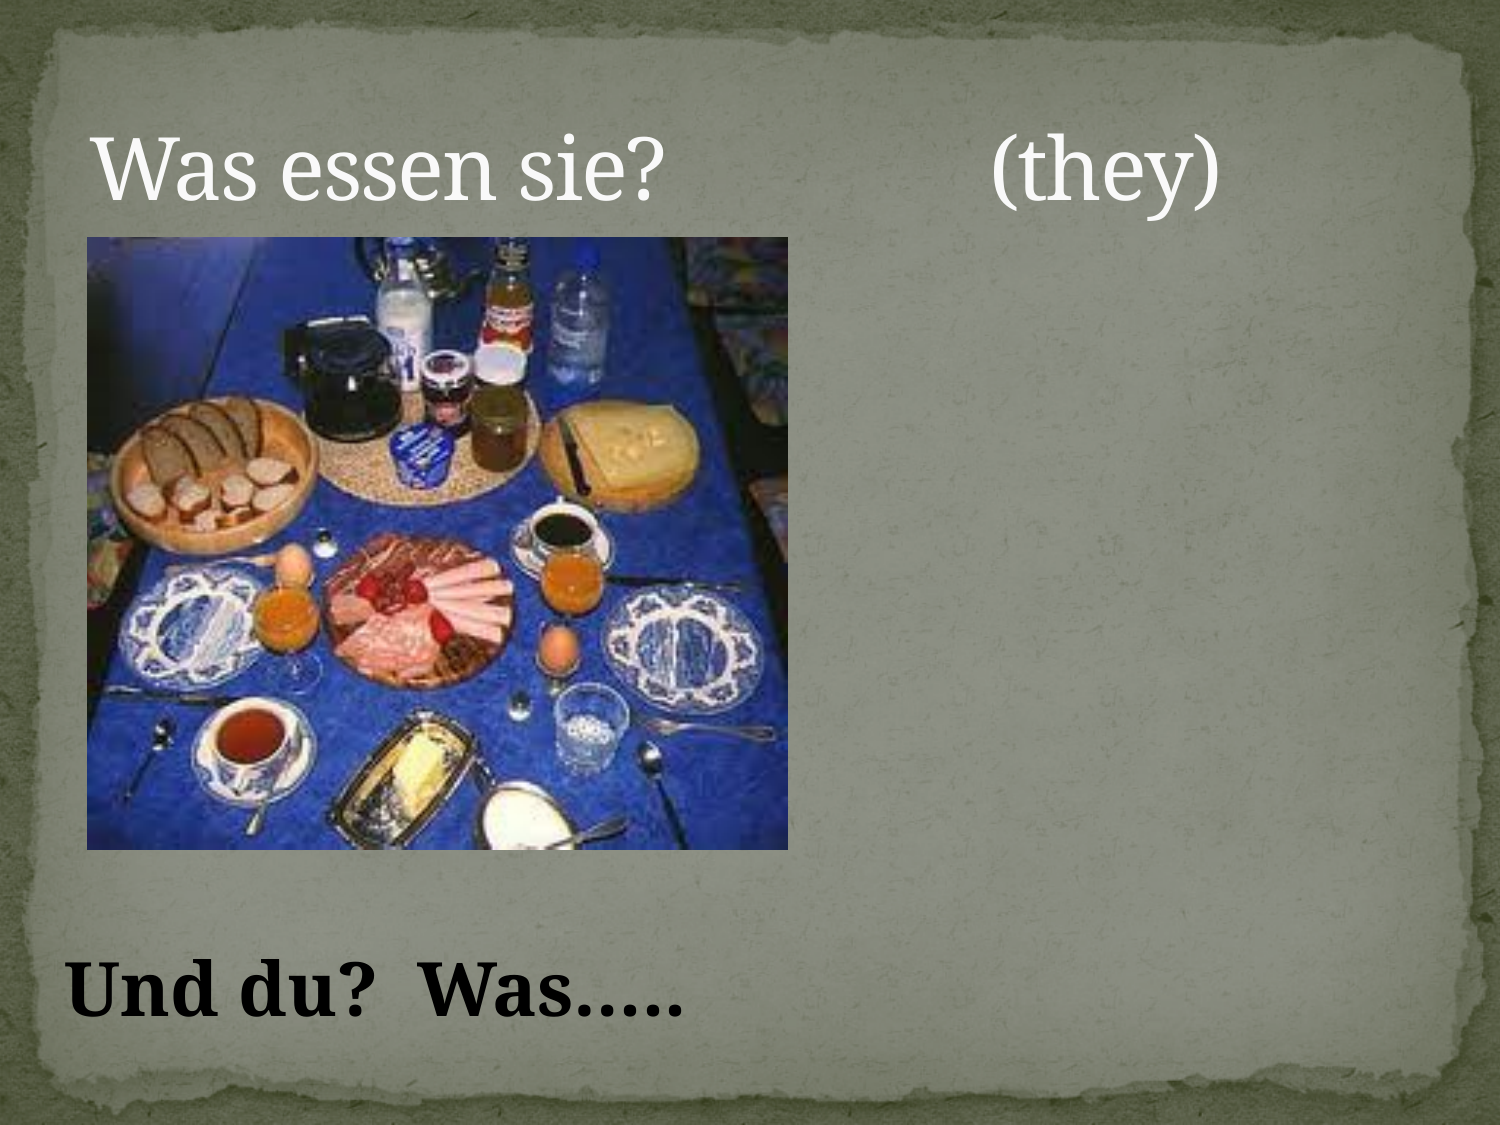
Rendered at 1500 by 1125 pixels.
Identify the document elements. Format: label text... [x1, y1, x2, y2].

title Was essen sie? (they) [74, 24, 1425, 225]
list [90, 240, 786, 848]
text_box Und du? Was….. [50, 934, 1375, 1039]
